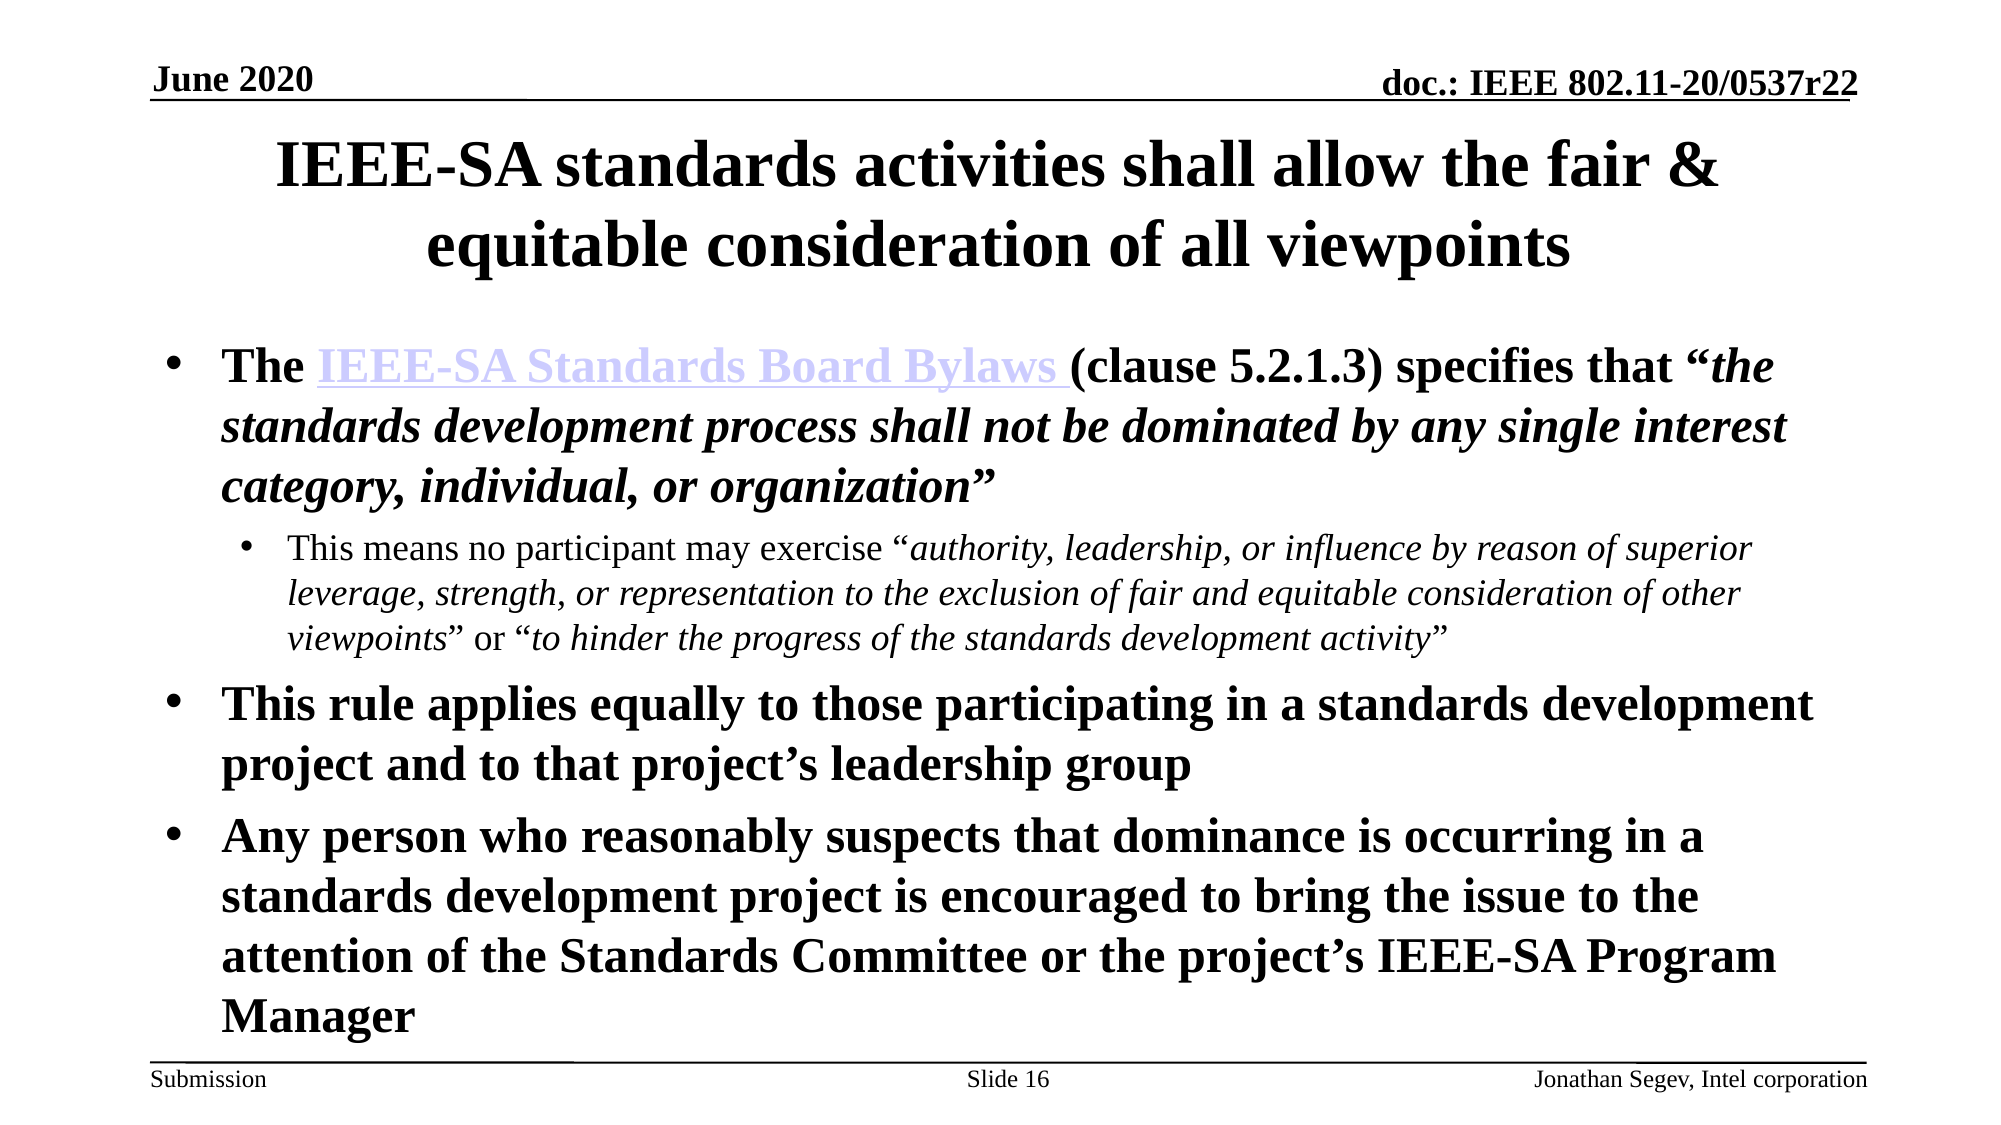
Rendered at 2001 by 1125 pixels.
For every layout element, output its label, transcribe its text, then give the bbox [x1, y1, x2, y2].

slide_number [152, 54, 563, 100]
list The IEEE-SA Standards Board Bylaws (clause 5.2.1.3) specifies that “the standards development process shall not be dominated by any single interest category, individual, or organization” This means no participant may exercise “authority, leadership, or influence by reason of superior leverage, strength, or representation to the exclusion of fair and equitable consideration of other viewpoints” or “to hinder the progress of the standards development activity” This rule applies equally to those participating in a standards development project and to that project’s leadership group Any person who reasonably suspects that dominance is occurring in a standards development project is encouraged to bring the issue to the attention of the Standards Committee or the project’s IEEE-SA Program Manager [149, 324, 1850, 1000]
slide_number Slide 16 [950, 1061, 1067, 1123]
footer Jonathan Segev, Intel corporation [1171, 1061, 1869, 1093]
title IEEE-SA standards activities shall allow the fair & equitable consideration of all viewpoints [149, 112, 1850, 288]
